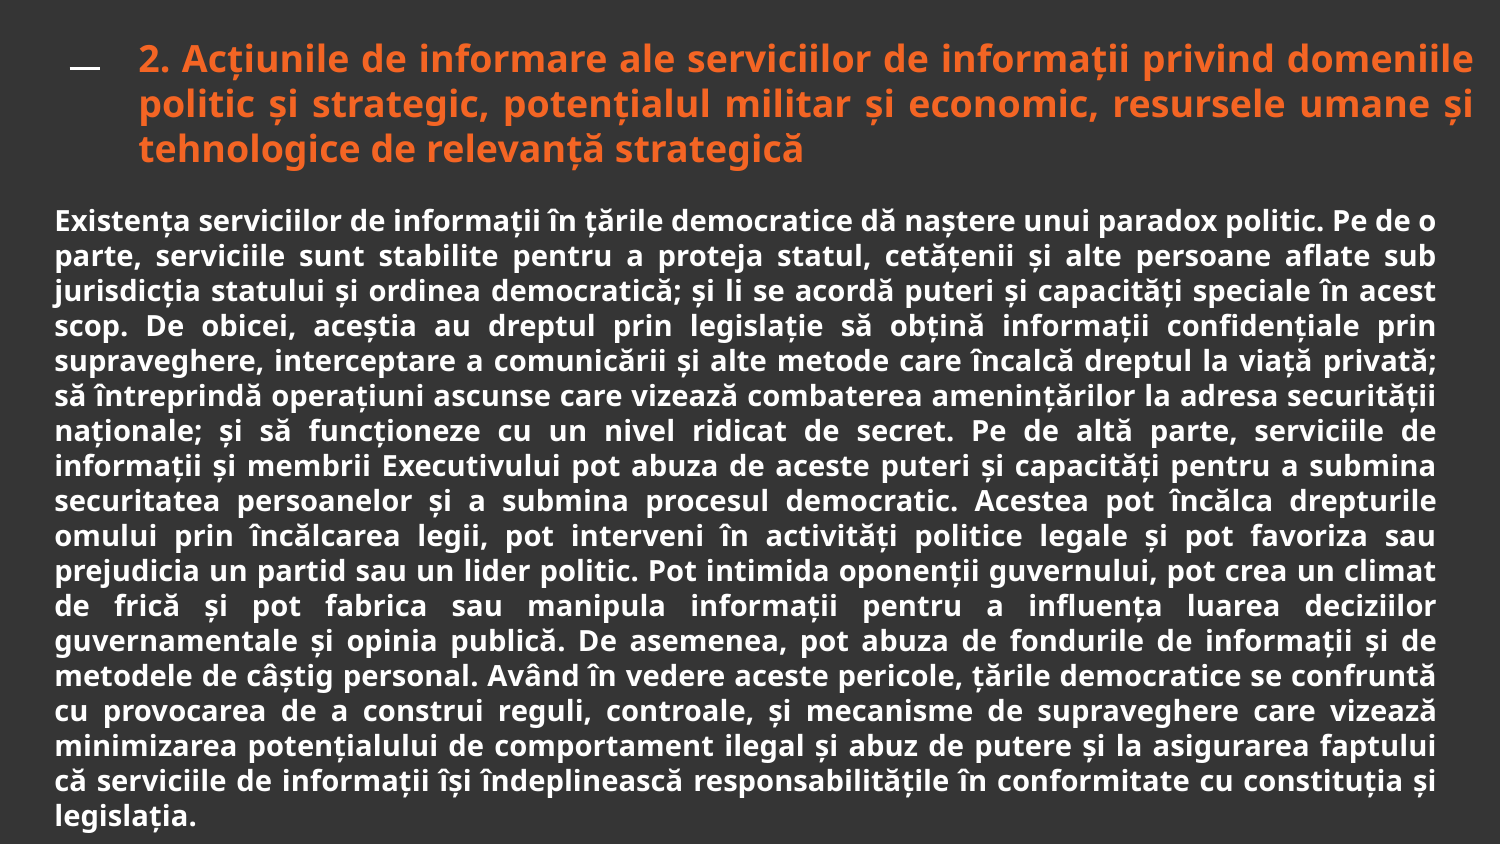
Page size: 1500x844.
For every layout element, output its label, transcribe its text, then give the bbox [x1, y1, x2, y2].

title 2. Acțiunile de informare ale serviciilor de informații privind domeniile politic și strategic, potențialul militar și economic, resursele umane și tehnologice de relevanță strategică [123, 20, 1491, 188]
text_box Existența serviciilor de informații în țările democratice dă naștere unui paradox politic. Pe de o parte, serviciile sunt stabilite pentru a proteja statul, cetățenii și alte persoane aflate sub jurisdicția statului și ordinea democratică; și li se acordă puteri și capacități speciale în acest scop. De obicei, aceștia au dreptul prin legislație să obțină informații confidențiale prin supraveghere, interceptare a comunicării și alte metode care încalcă dreptul la viață privată; să întreprindă operațiuni ascunse care vizează combaterea amenințărilor la adresa securității naționale; și să funcționeze cu un nivel ridicat de secret. Pe de altă parte, serviciile de informații și membrii Executivului pot abuza de aceste puteri și capacități pentru a submina securitatea persoanelor și a submina procesul democratic. Acestea pot încălca drepturile omului prin încălcarea legii, pot interveni în activități politice legale și pot favoriza sau prejudicia un partid sau un lider politic. Pot intimida oponenții guvernului, pot crea un climat de frică și pot fabrica sau manipula informații pentru a influența luarea deciziilor guvernamentale și opinia publică. De asemenea, pot abuza de fondurile de informații și de metodele de câștig personal. Având în vedere aceste pericole, țările democratice se confruntă cu provocarea de a construi reguli, controale, și mecanisme de supraveghere care vizează minimizarea potențialului de comportament ilegal și abuz de putere și la asigurarea faptului că serviciile de informații își îndeplinească responsabilitățile în conformitate cu constituția și legislația. [39, 187, 1454, 844]
